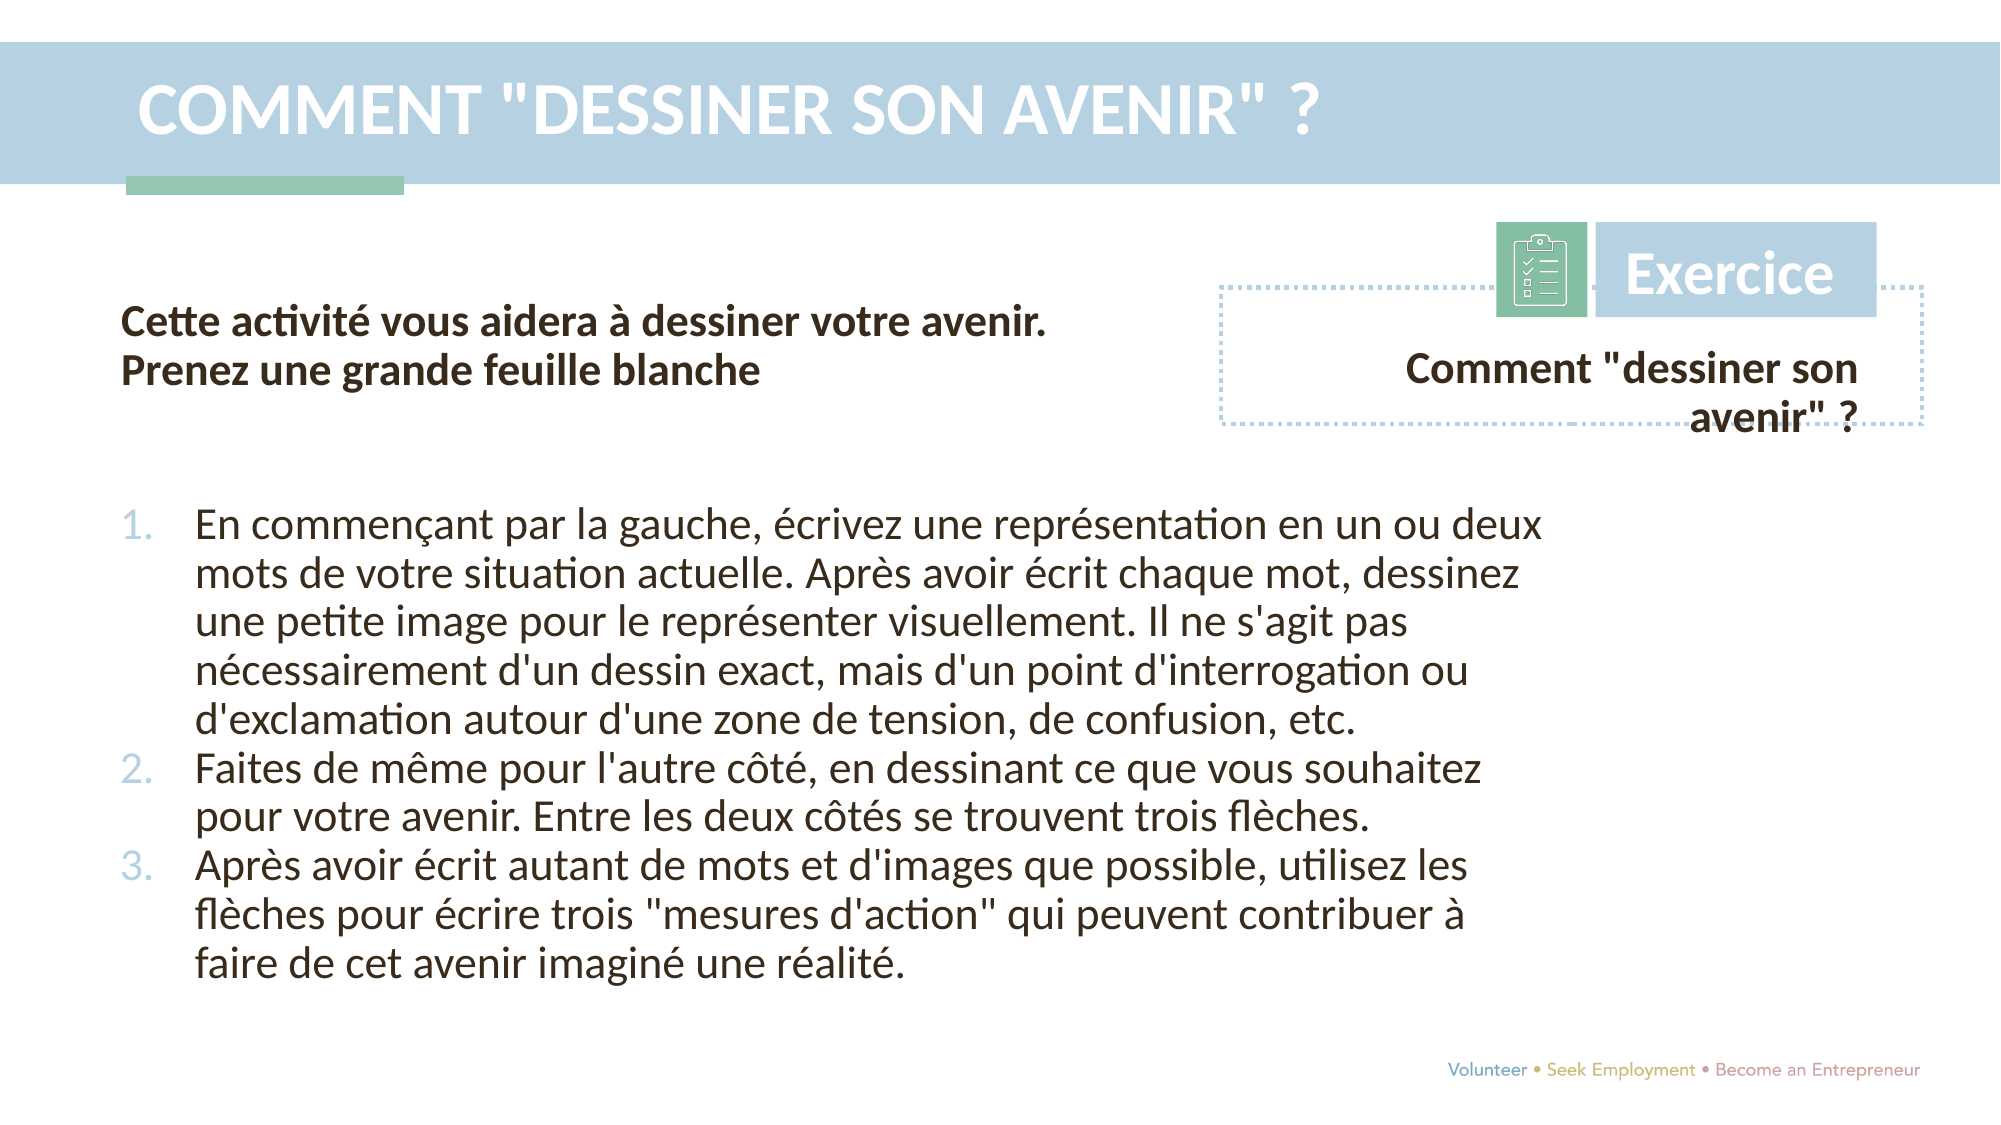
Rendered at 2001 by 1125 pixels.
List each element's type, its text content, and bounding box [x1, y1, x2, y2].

list En commençant par la gauche, écrivez une représentation en un ou deux mots de votre situation actuelle. Après avoir écrit chaque mot, dessinez une petite image pour le représenter visuellement. Il ne s'agit pas nécessairement d'un dessin exact, mais d'un point d'interrogation ou d'exclamation autour d'une zone de tension, de confusion, etc. Faites de même pour l'autre côté, en dessinant ce que vous souhaitez pour votre avenir. Entre les deux côtés se trouvent trois flèches. Après avoir écrit autant de mots et d'images que possible, utilisez les flèches pour écrire trois "mesures d'action" qui peuvent contribuer à faire de cet avenir imaginé une réalité. [104, 492, 1561, 1036]
list COMMENT "DESSINER SON AVENIR" ? [123, 51, 1913, 170]
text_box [1496, 222, 1954, 318]
picture [1418, 1046, 1971, 1103]
text_box [1220, 286, 1923, 425]
text_box Comment "dessiner son avenir" ? [1211, 336, 1874, 418]
text_box Cette activité vous aidera à dessiner votre avenir. Prenez une grande feuille blanche [106, 289, 1081, 836]
